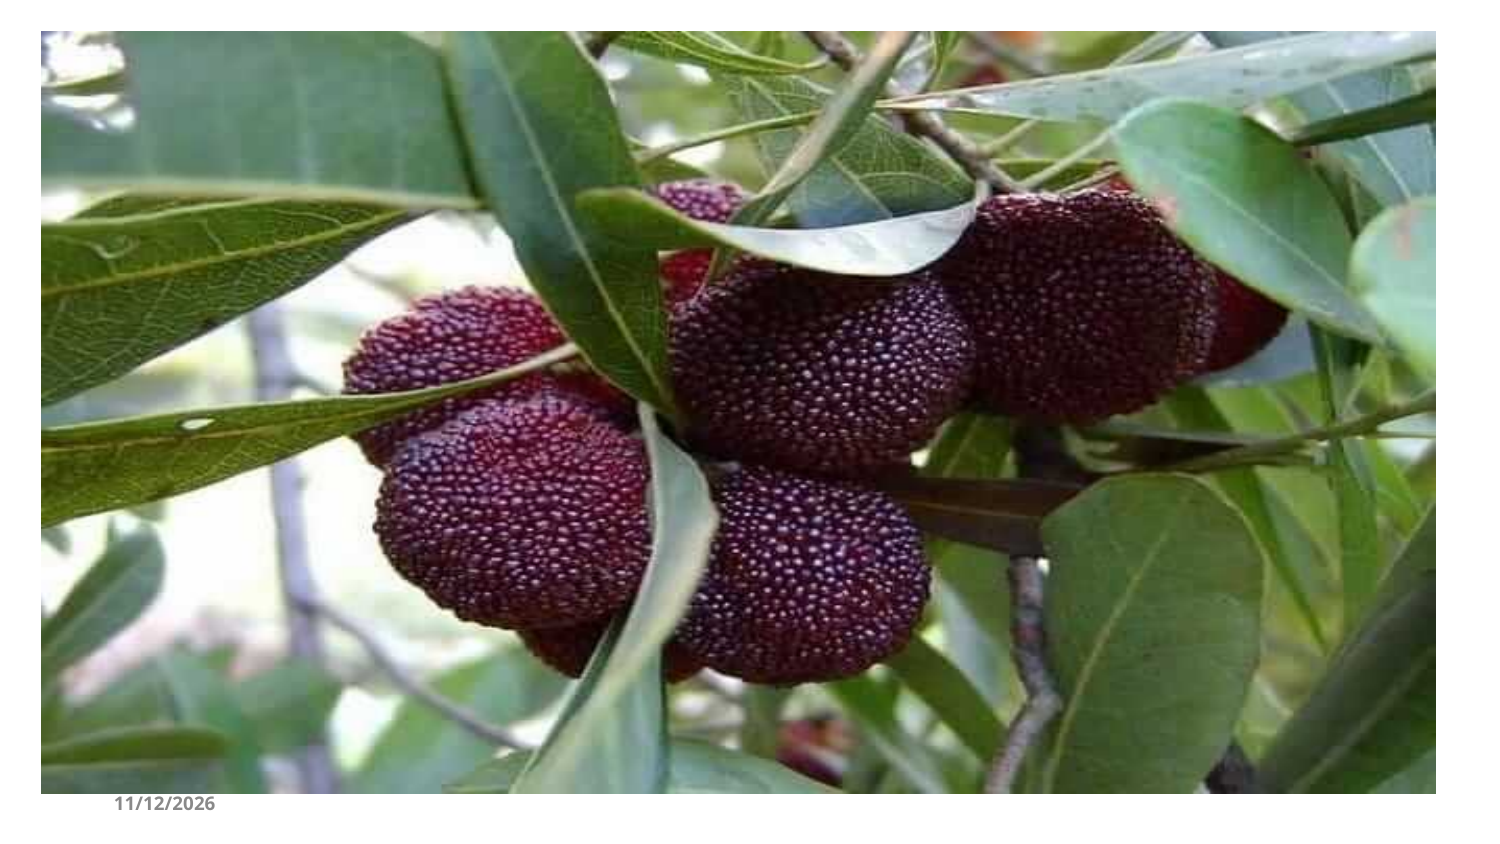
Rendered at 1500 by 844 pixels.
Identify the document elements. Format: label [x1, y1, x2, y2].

slide_number [103, 802, 441, 827]
picture [41, 31, 1436, 795]
